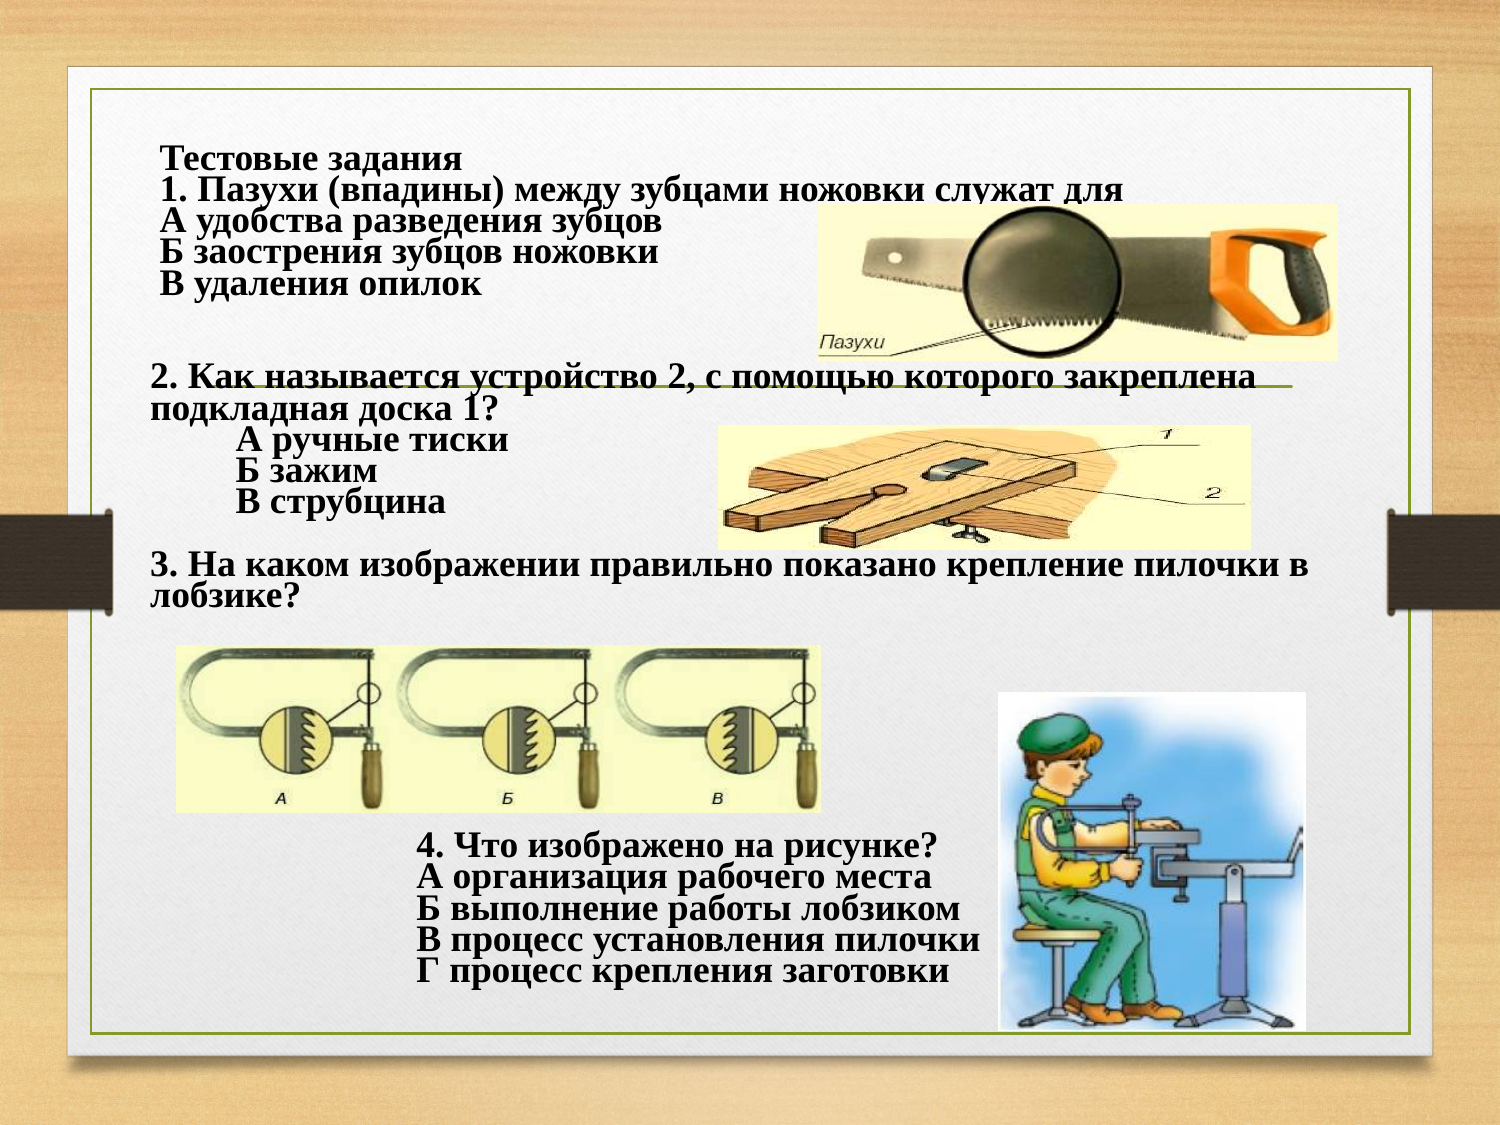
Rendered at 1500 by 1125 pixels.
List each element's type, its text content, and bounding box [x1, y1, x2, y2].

text_box Тестовые задания 1. Пазухи (впадины) между зубцами ножовки служат для А удобства разведения зубцов Б заострения зубцов ножовки В удаления опилок 2. Как называется устройство 2, с помощью которого закреплена подкладная доска 1? А ручные тиски Б зажим В струбцина 3. На каком изображении правильно показано крепление пилочки в лобзике? 4. Что изображено на рисунке? А организация рабочего места Б выполнение работы лобзиком В процесс установления пилочки Г процесс крепления заготовки [135, 125, 1423, 1060]
title [75, 125, 135, 268]
picture [0, 0, 1500, 1125]
